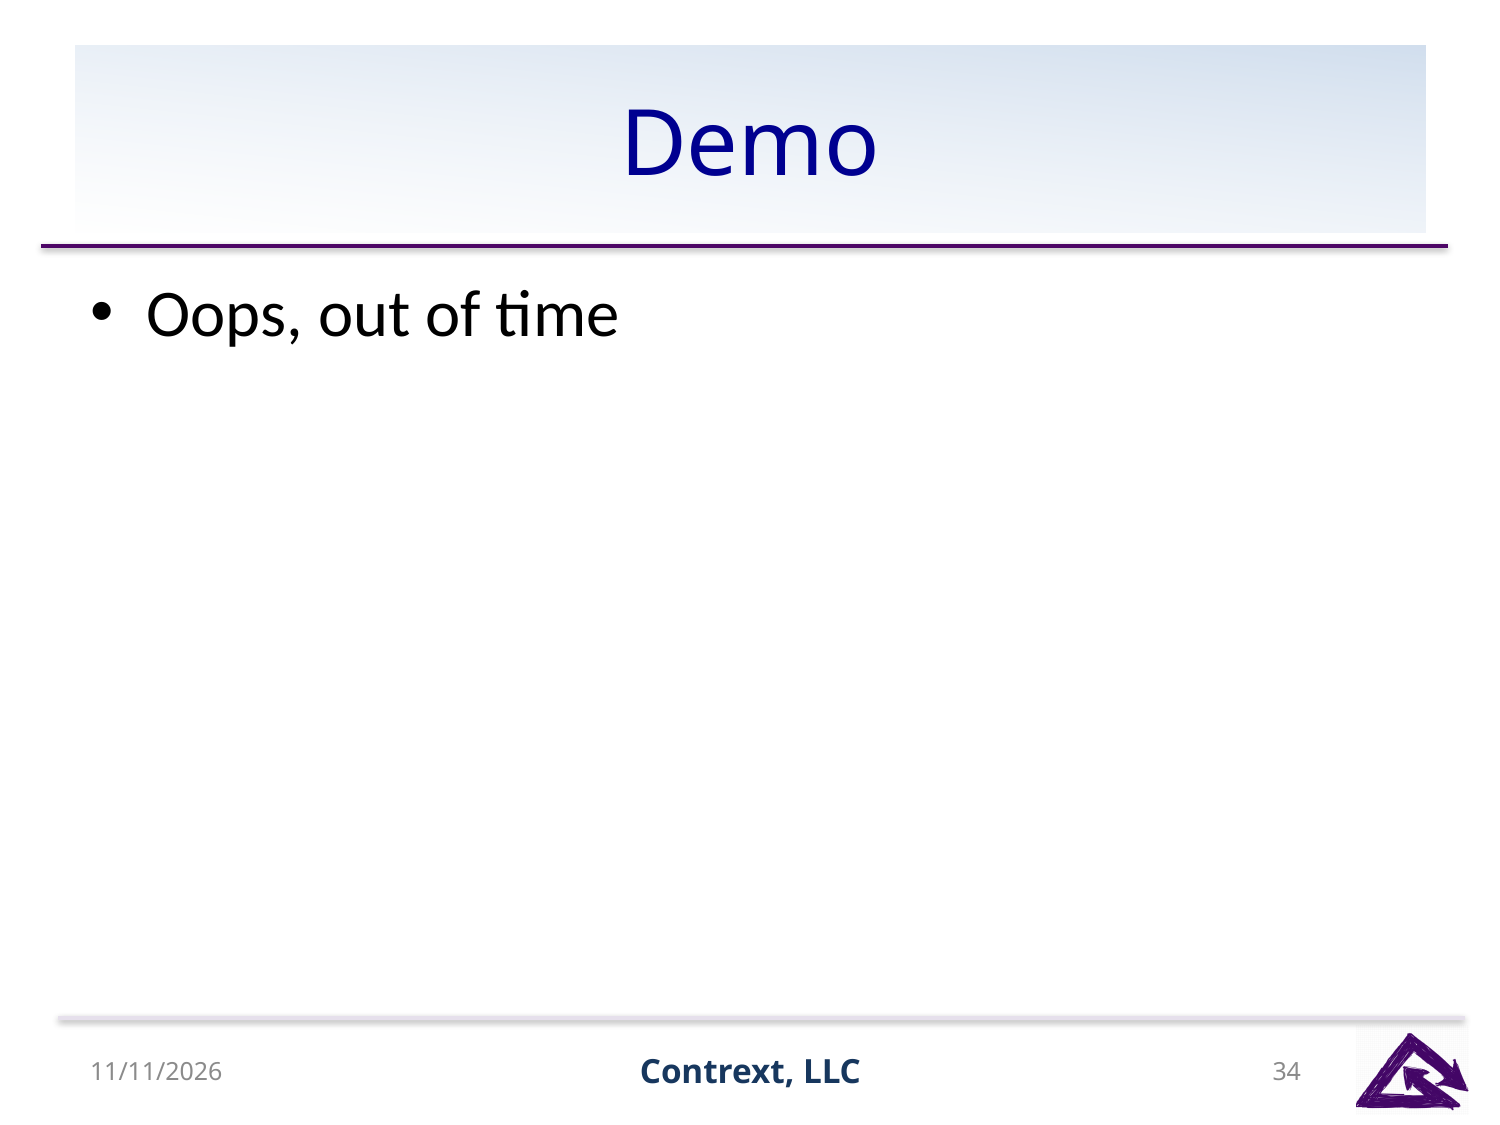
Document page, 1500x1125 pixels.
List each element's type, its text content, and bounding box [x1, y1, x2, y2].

picture [1356, 1025, 1469, 1115]
footer Contrext, LLC [471, 1042, 1030, 1103]
title Demo [75, 45, 1425, 233]
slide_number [75, 1042, 425, 1103]
slide_number 34 [1074, 1042, 1316, 1103]
list Oops, out of time [75, 262, 1425, 1005]
